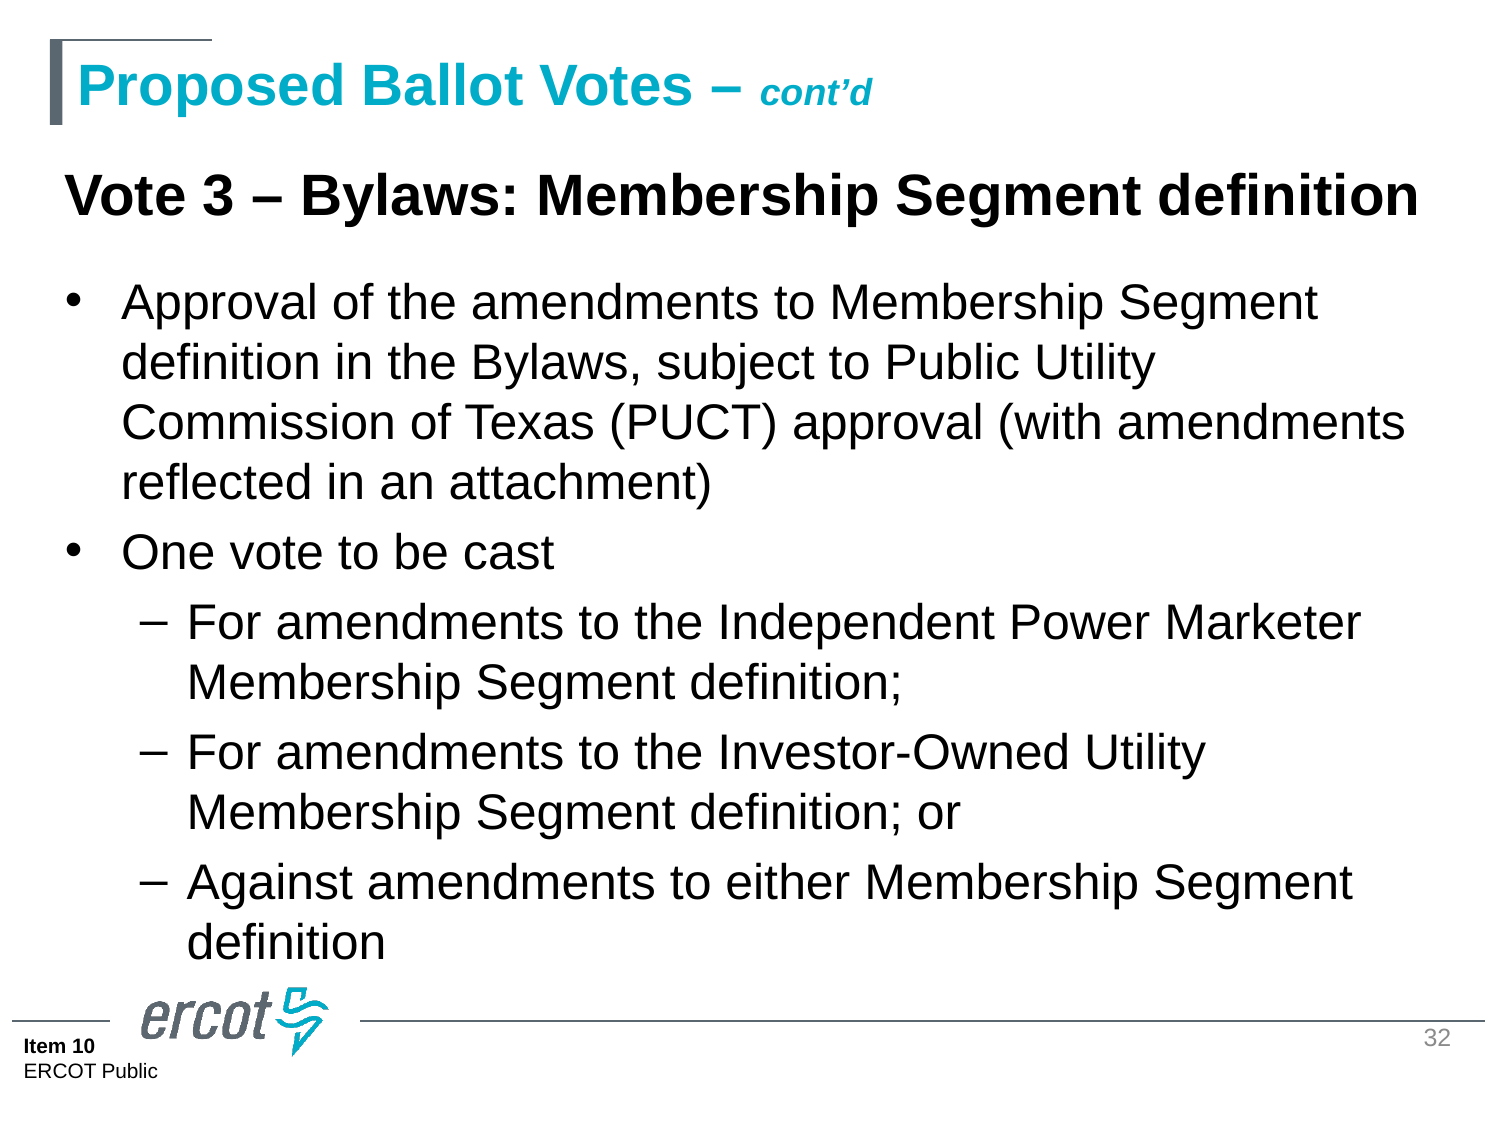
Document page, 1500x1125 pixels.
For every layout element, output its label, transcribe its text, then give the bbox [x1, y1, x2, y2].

picture [137, 983, 332, 1059]
slide_number 32 [1387, 1012, 1488, 1062]
title Proposed Ballot Votes – cont’d [62, 39, 1450, 134]
list Vote 3 – Bylaws: Membership Segment definition Approval of the amendments to Membership Segment definition in the Bylaws, subject to Public Utility Commission of Texas (PUCT) approval (with amendments reflected in an attachment) One vote to be cast For amendments to the Independent Power Marketer Membership Segment definition; For amendments to the Investor-Owned Utility Membership Segment definition; or Against amendments to either Membership Segment definition [50, 149, 1450, 947]
